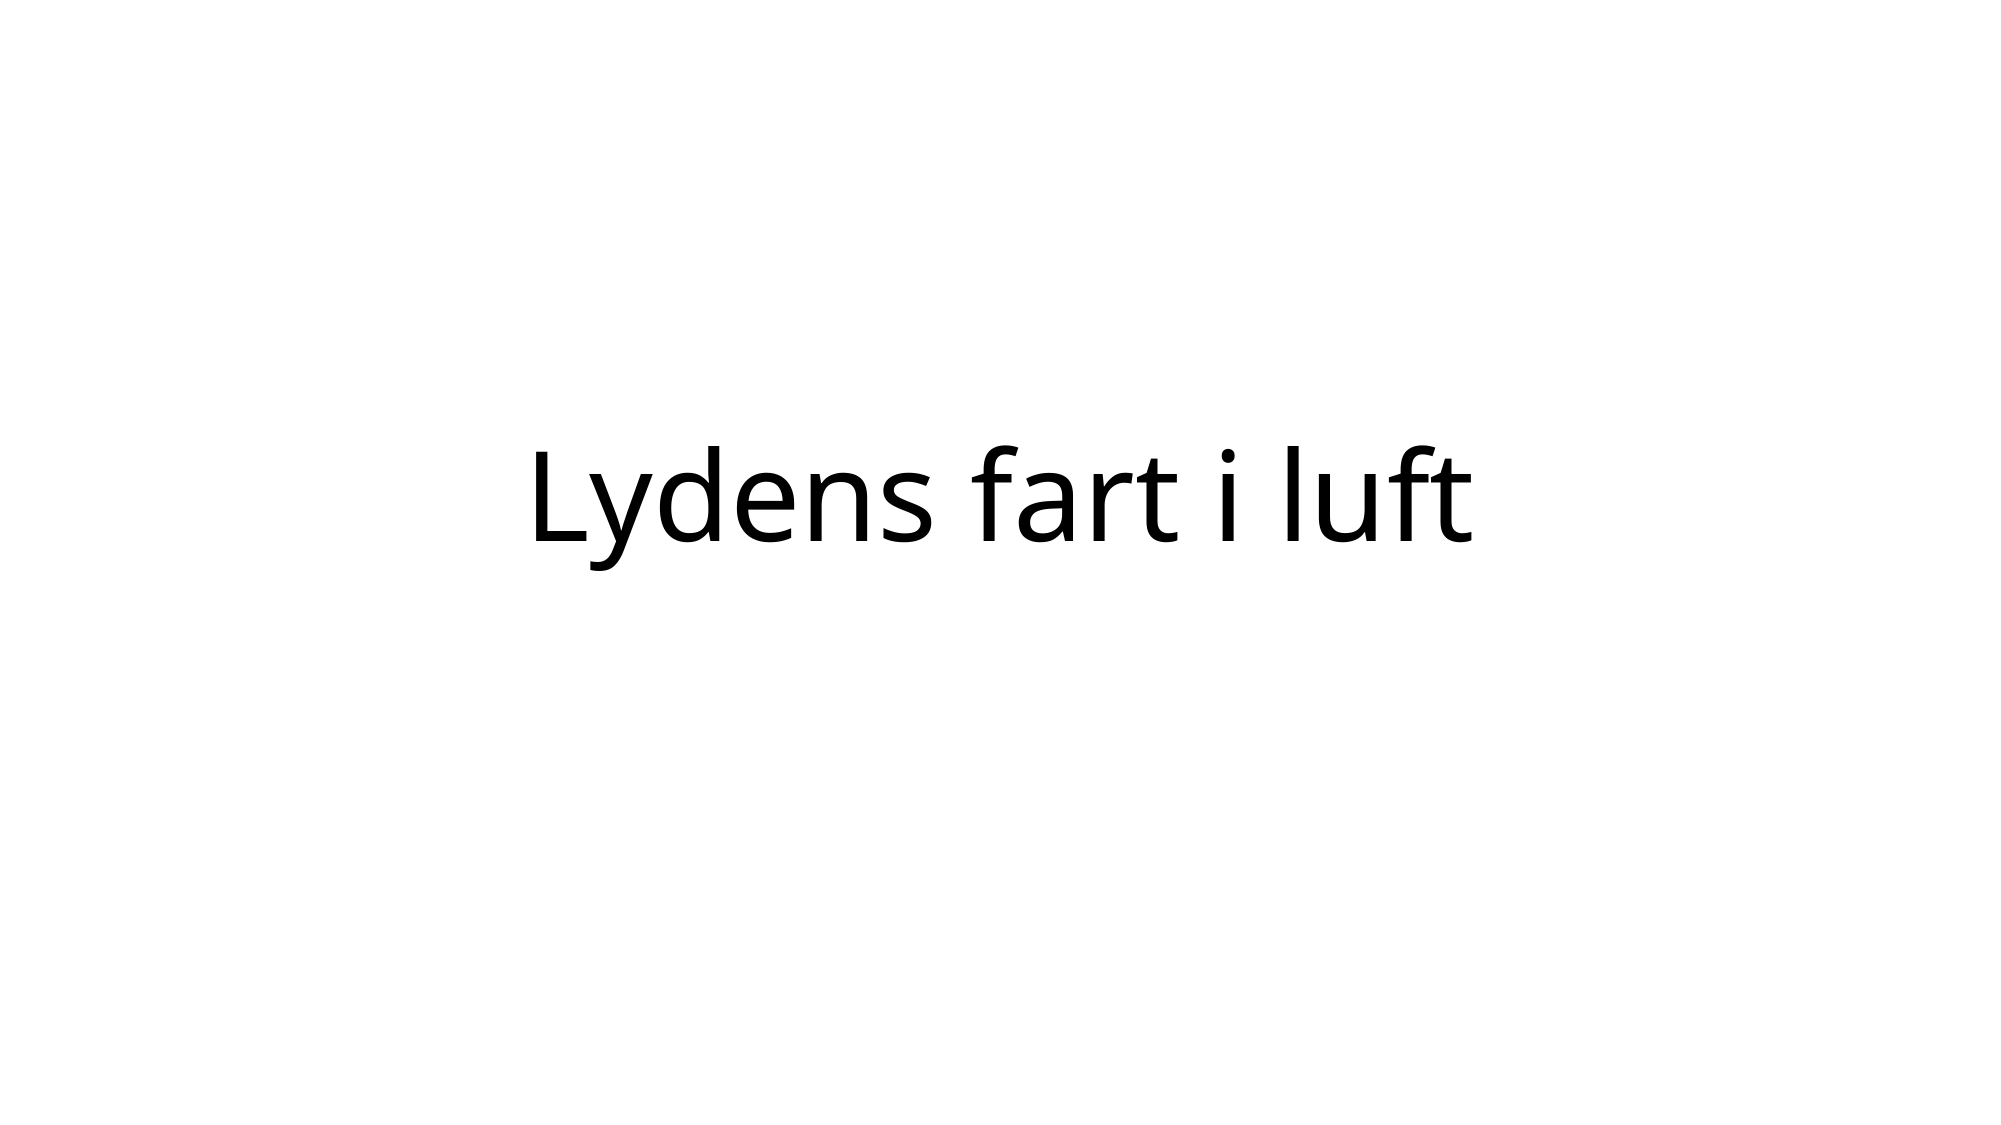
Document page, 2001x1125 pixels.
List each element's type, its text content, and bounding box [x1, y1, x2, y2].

title Lydens fart i luft [249, 184, 1750, 576]
